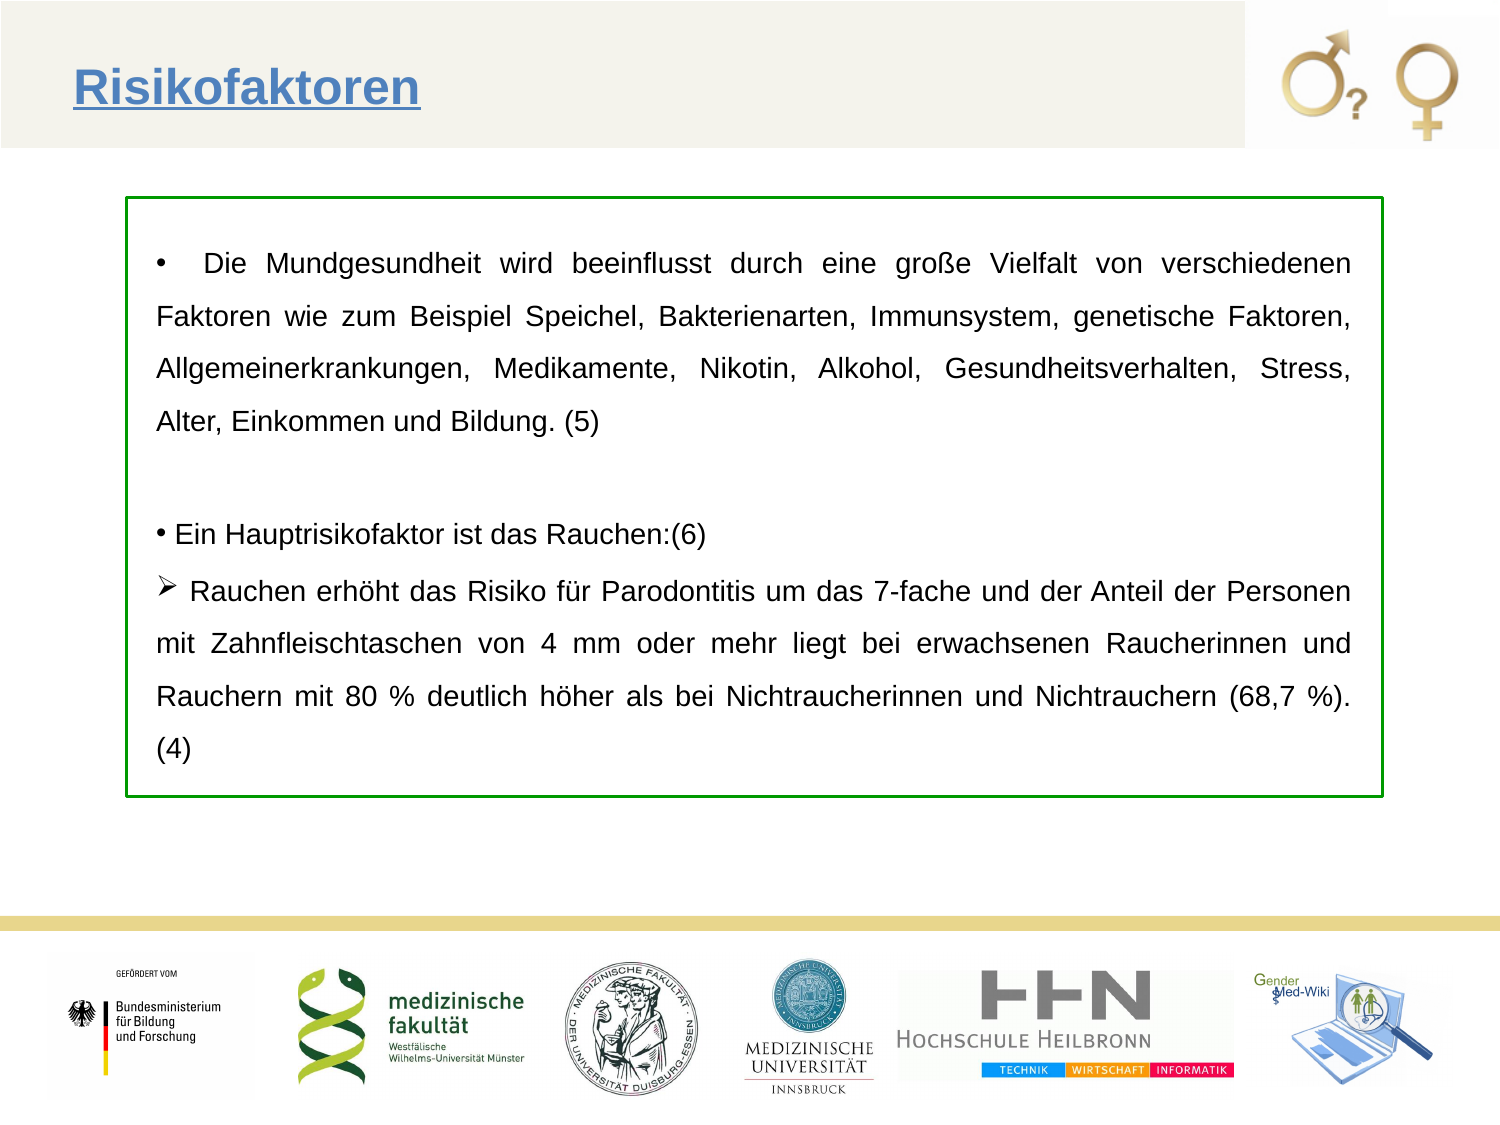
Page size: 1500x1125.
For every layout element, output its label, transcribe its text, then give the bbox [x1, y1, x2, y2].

list Die Mundgesundheit wird beeinflusst durch eine große Vielfalt von verschiedenen Faktoren wie zum Beispiel Speichel, Bakterienarten, Immunsystem, genetische Faktoren, Allgemeinerkrankungen, Medikamente, Nikotin, Alkohol, Gesundheitsverhalten, Stress, Alter, Einkommen und Bildung. (5) Ein Hauptrisikofaktor ist das Rauchen:(6) Rauchen erhöht das Risiko für Parodontitis um das 7-fache und der Anteil der Personen mit Zahnfleischtaschen von 4 mm oder mehr liegt bei erwachsenen Raucherinnen und Rauchern mit 80 % deutlich höher als bei Nichtraucherinnen und Nichtrauchern (68,7 %). (4) [126, 197, 1383, 797]
picture [1246, 965, 1453, 1087]
picture [298, 952, 1234, 1100]
picture [1245, 0, 1500, 149]
text_box Risikofaktoren [58, 46, 1043, 182]
picture [47, 952, 255, 1100]
